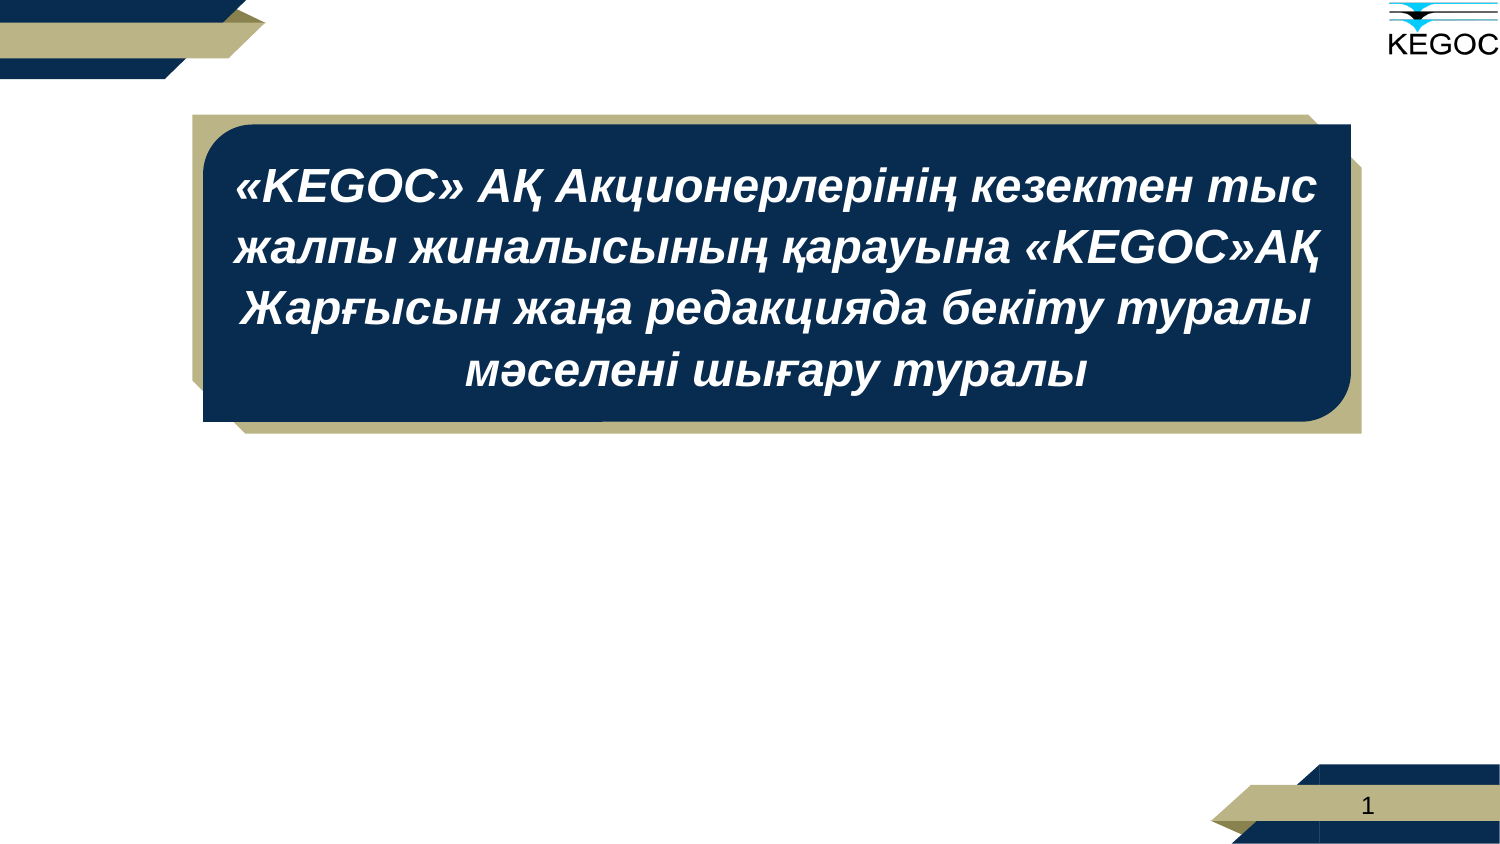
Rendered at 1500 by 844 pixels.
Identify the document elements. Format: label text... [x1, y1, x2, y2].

text_box [232, 157, 1364, 436]
slide_number 1 [1349, 781, 1500, 827]
text_box «KEGOC» АҚ Акционерлерінің кезектен тыс жалпы жиналысының қарауына «KEGOC»АҚ Жарғысын жаңа редакцияда бекіту туралы мәселені шығару туралы [200, 122, 1354, 424]
picture [1387, 1, 1500, 56]
text_box [190, 112, 1319, 392]
